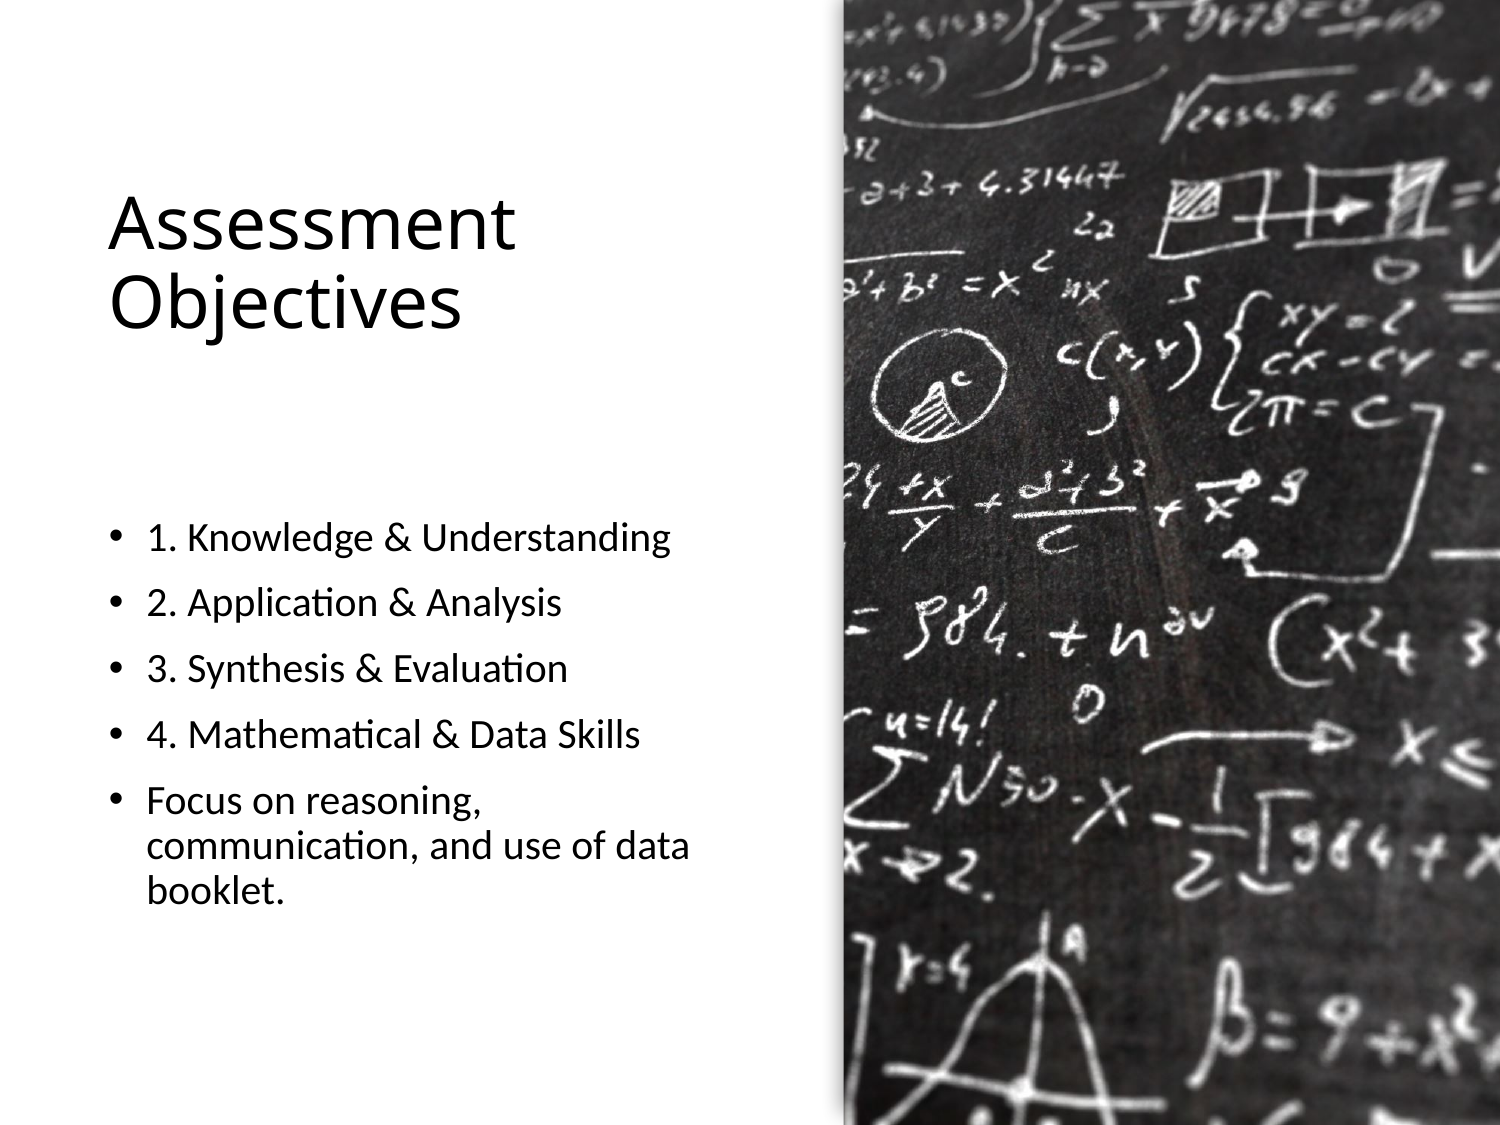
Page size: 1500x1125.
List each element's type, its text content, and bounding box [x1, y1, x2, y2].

list 1. Knowledge & Understanding 2. Application & Analysis 3. Synthesis & Evaluation 4. Mathematical & Data Skills Focus on reasoning, communication, and use of data booklet. [93, 405, 750, 1024]
picture [843, 0, 1500, 1125]
title Assessment Objectives [93, 125, 750, 405]
